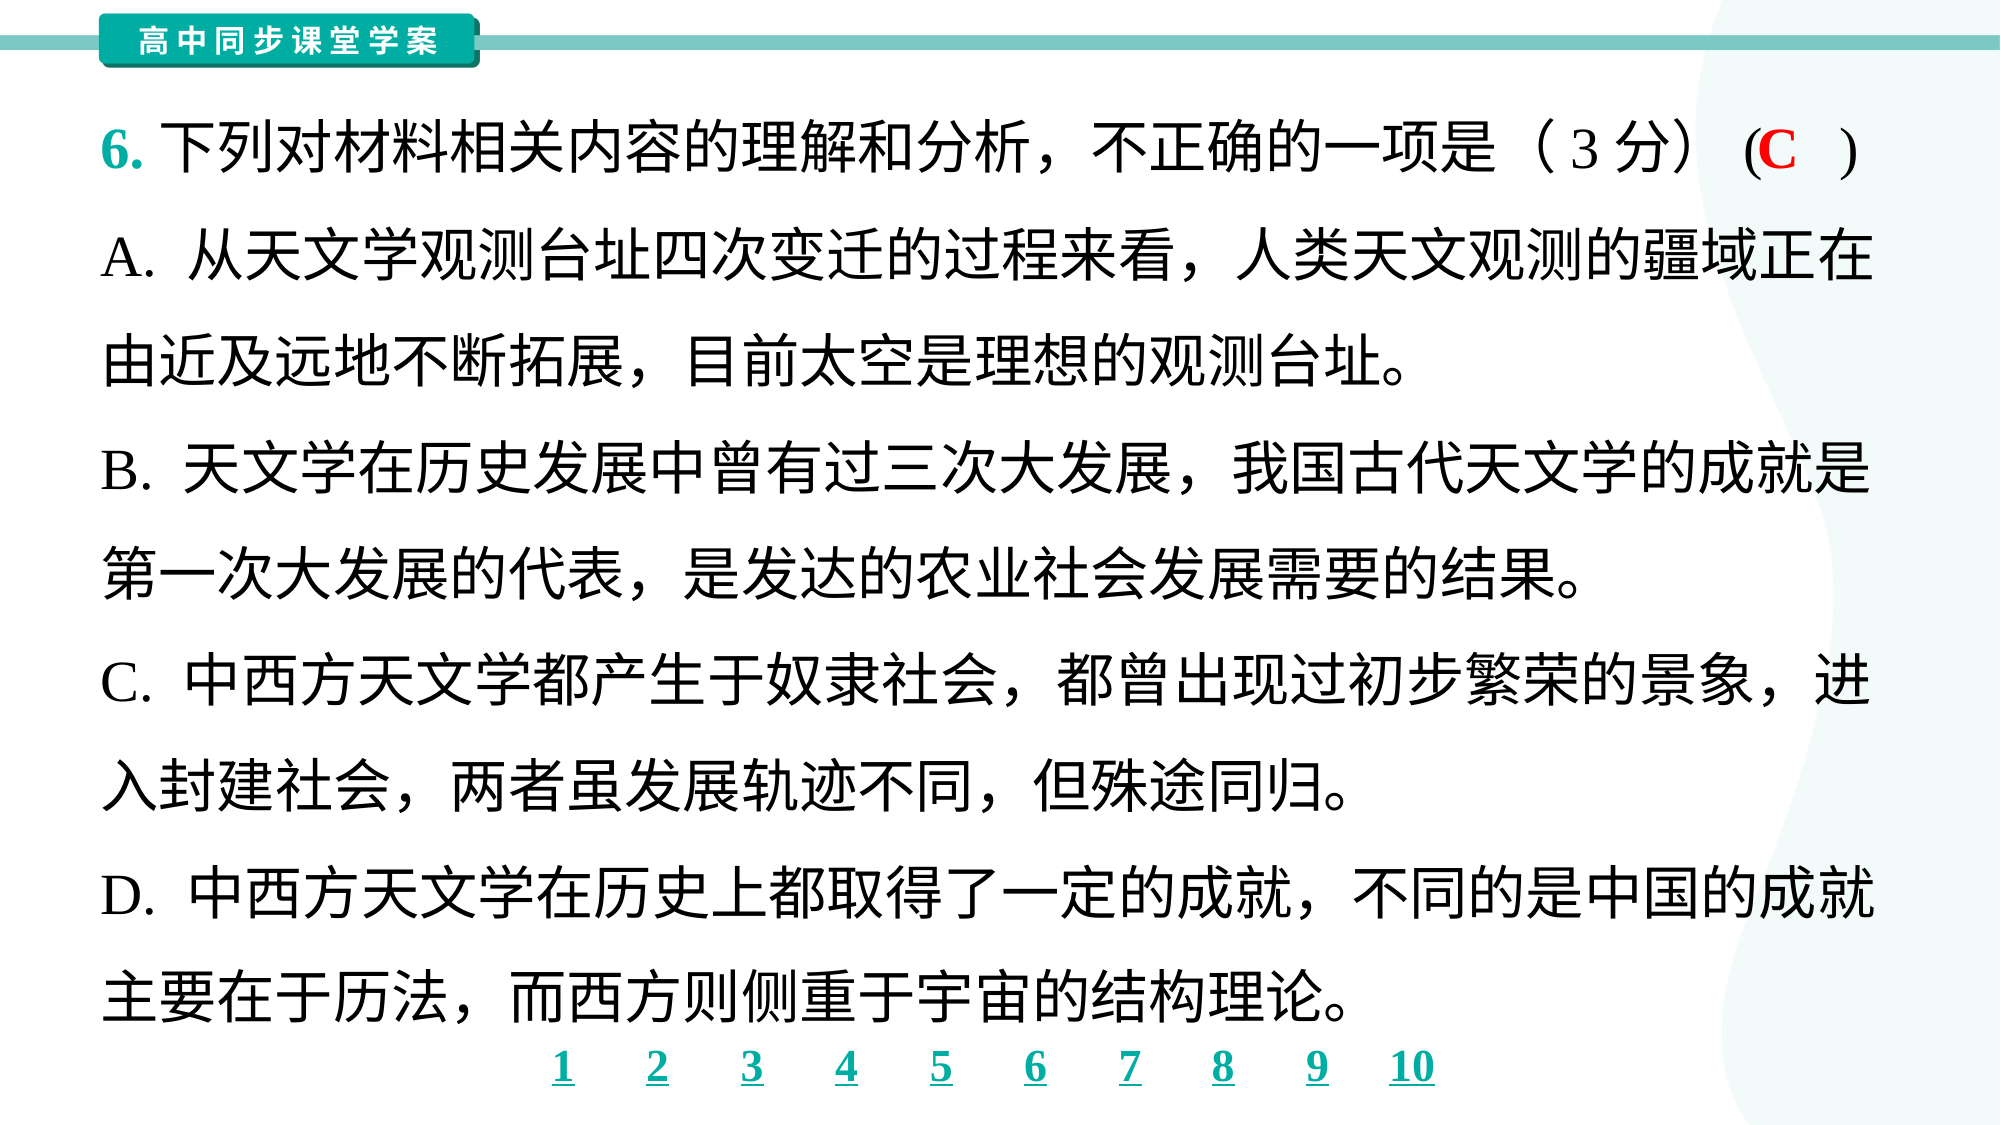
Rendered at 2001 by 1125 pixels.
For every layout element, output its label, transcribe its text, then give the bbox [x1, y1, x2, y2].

text_box 6.下列对材料相关内容的理解和分析，不正确的一项是（3分）( ) [100, 76, 1735, 169]
text_box 6.下列对材料相关内容的理解和分析，不正确的一项是（3分）( ) [1821, 76, 1899, 169]
picture [0, 0, 2000, 1125]
text_box C [1735, 75, 1821, 169]
text_box A. 从天文学观测台址四次变迁的过程来看，人类天文观测的疆域正在 由近及远地不断拓展，目前太空是理想的观测台址。 B. 天文学在历史发展中曾有过三次大发展，我国古代天文学的成就是 第一次大发展的代表，是发达的农业社会发展需要的结果。 C. 中西方天文学都产生于奴隶社会，都曾出现过初步繁荣的景象，进 入封建社会，两者虽发展轨迹不同，但殊途同归。 D. 中西方天文学在历史上都取得了一定的成就，不同的是中国的成就 主要在于历法，而西方则侧重于宇宙的结构理论。 [100, 182, 1899, 1019]
